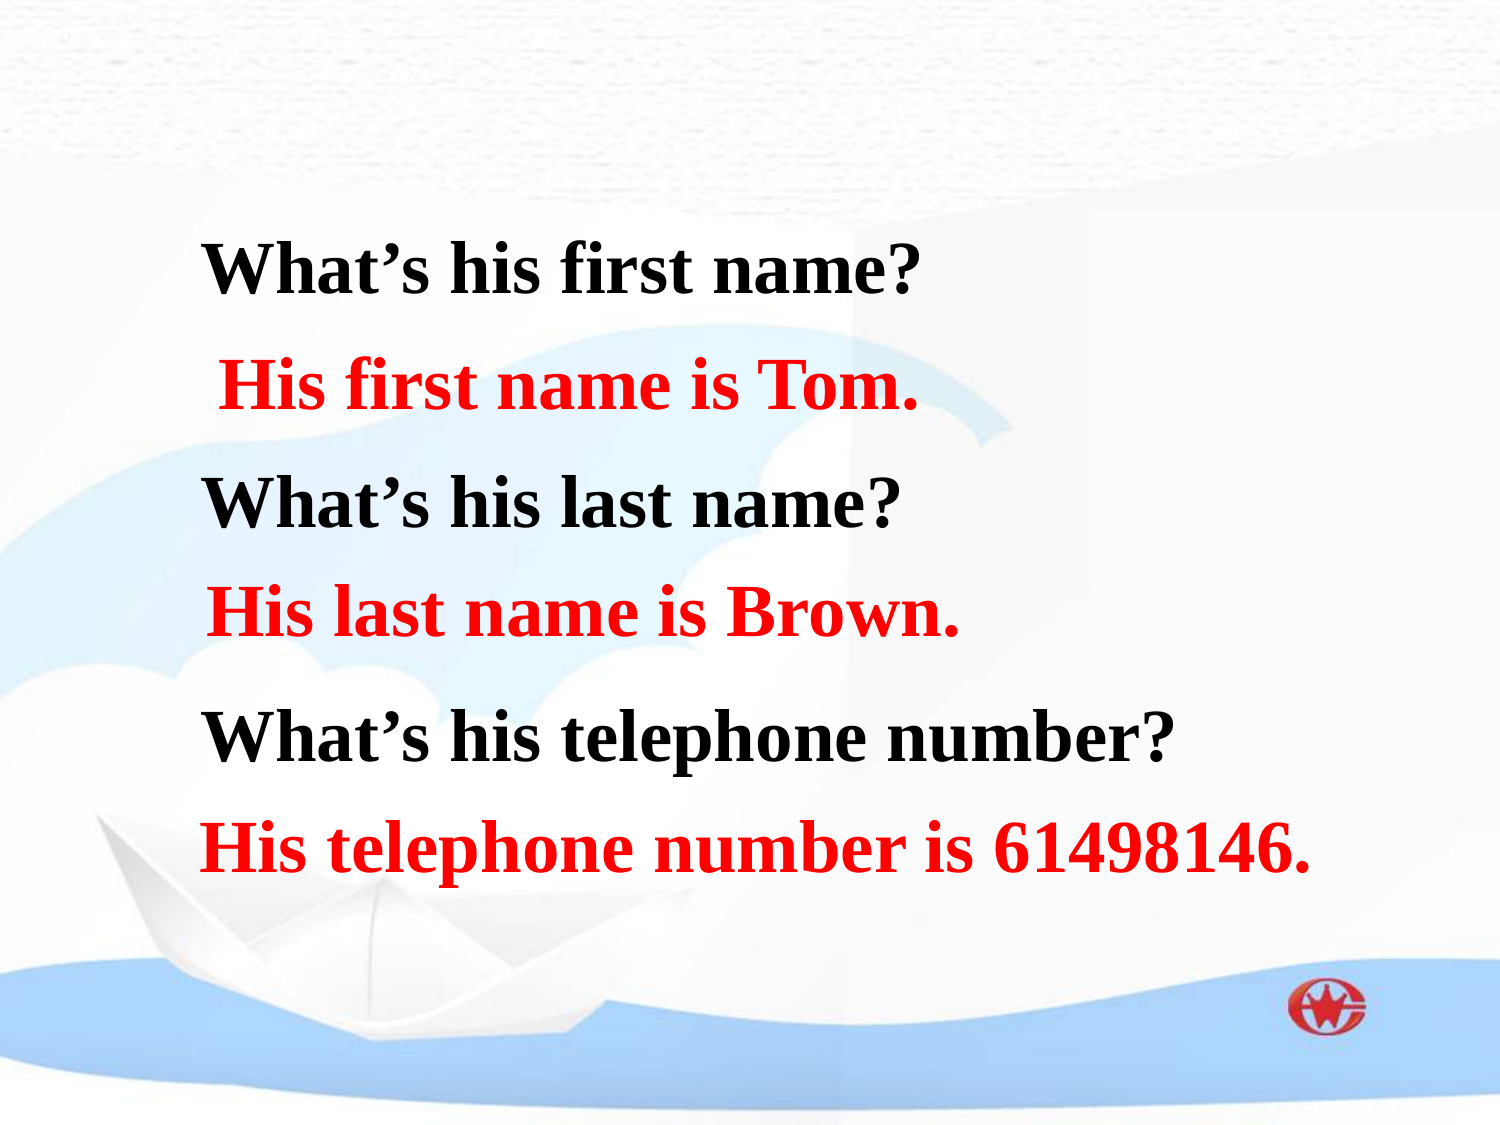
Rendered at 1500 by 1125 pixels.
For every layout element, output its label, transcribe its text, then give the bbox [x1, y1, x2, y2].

text_box What’s his first name? What’s his last name? What’s his telephone number? [185, 184, 1194, 763]
picture [0, 0, 1500, 1125]
text_box His last name is Brown. [191, 527, 977, 659]
text_box His first name is Tom. [203, 300, 936, 432]
text_box His telephone number is 61498146. [185, 763, 1328, 895]
